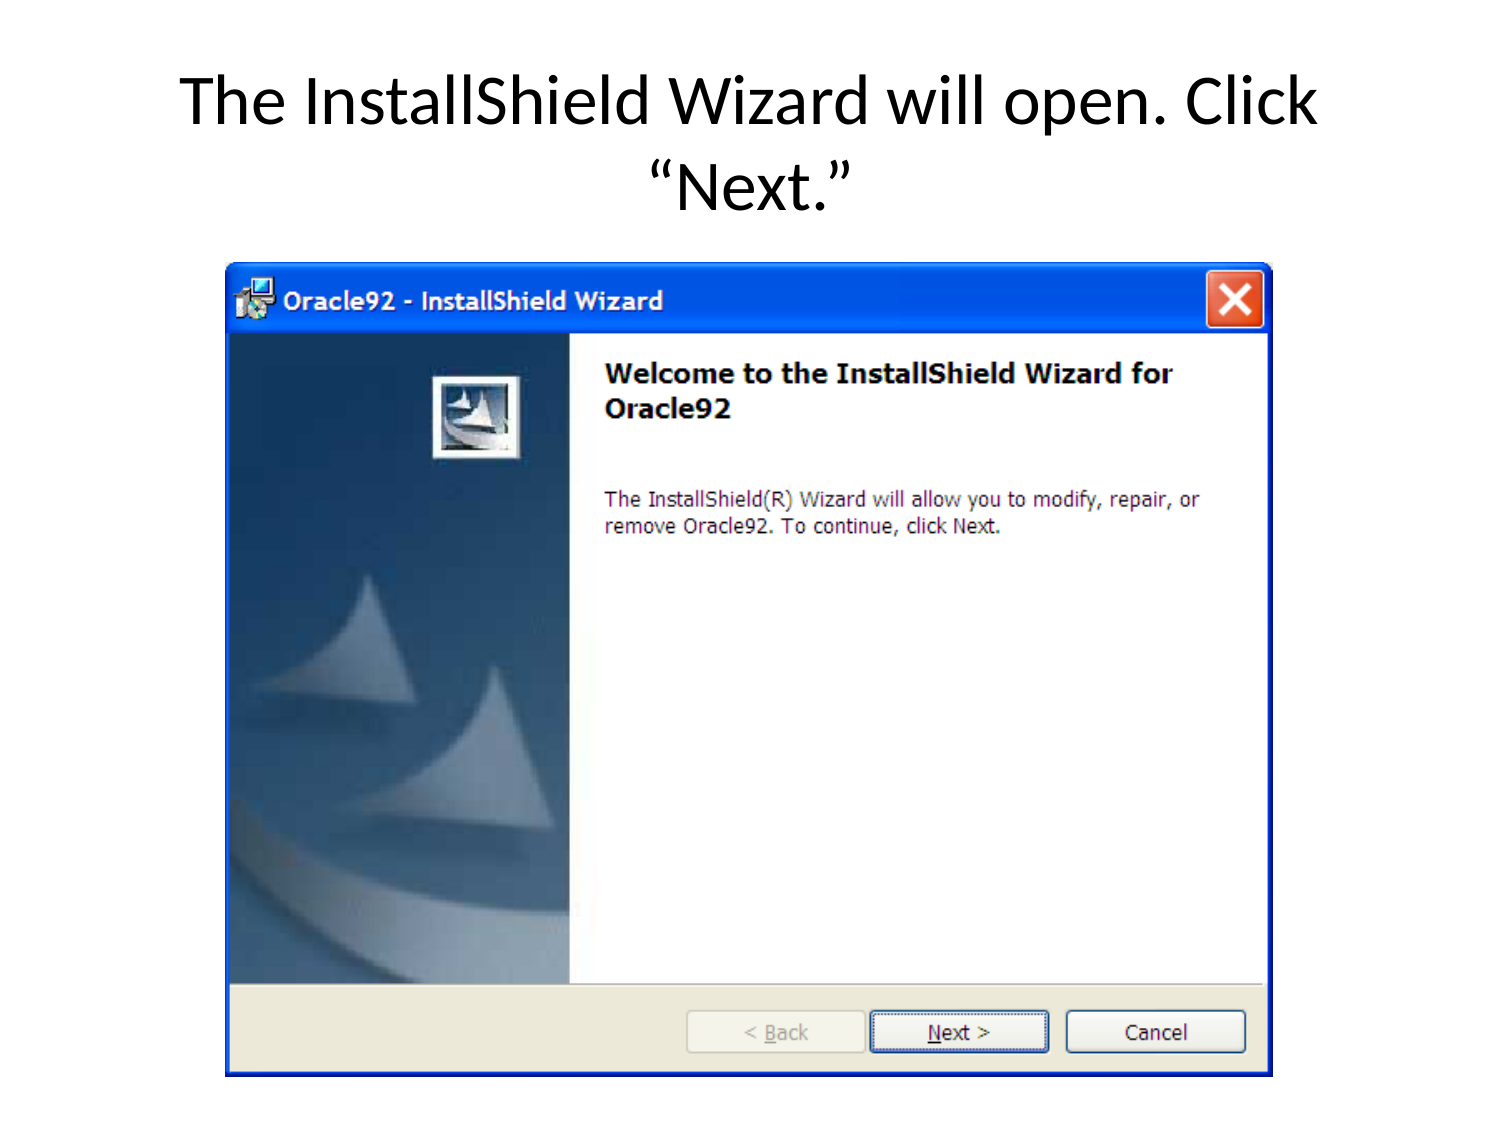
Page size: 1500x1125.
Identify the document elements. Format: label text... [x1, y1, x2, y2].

title The InstallShield Wizard will open. Click “Next.” [75, 45, 1425, 233]
picture [224, 262, 1273, 1077]
